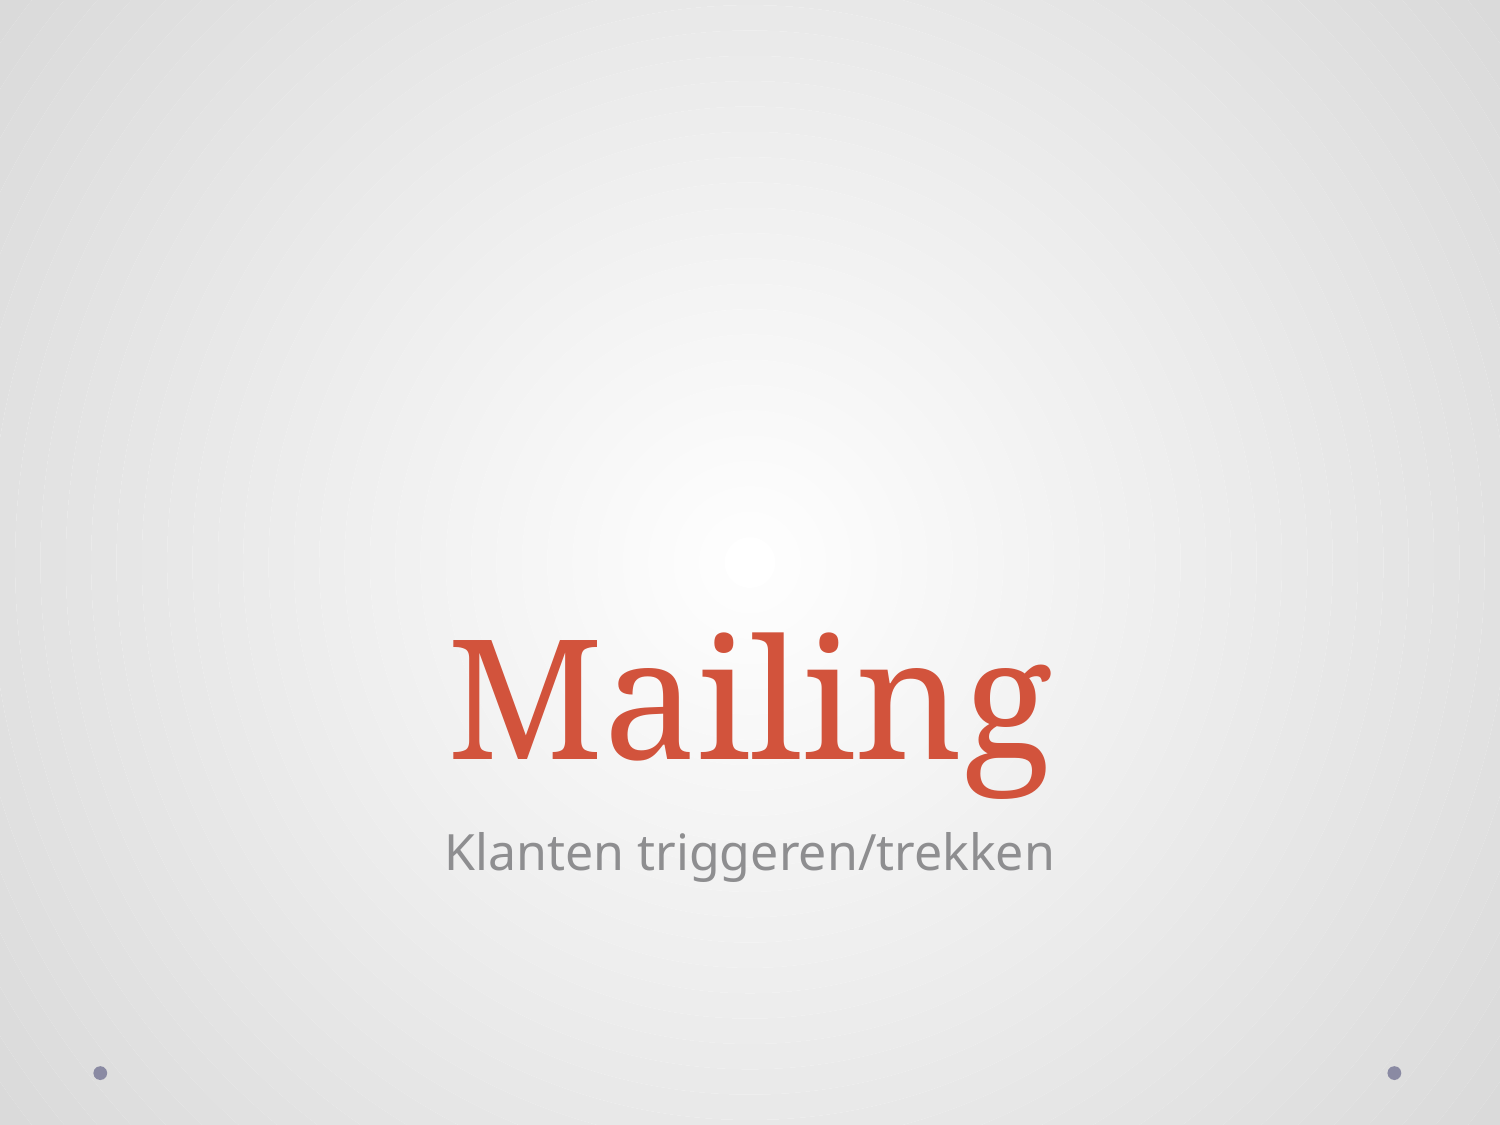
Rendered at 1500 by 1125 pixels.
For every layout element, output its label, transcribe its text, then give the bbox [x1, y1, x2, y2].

subtitle Klanten triggeren/trekken [225, 812, 1275, 1013]
title Mailing [112, 99, 1388, 800]
